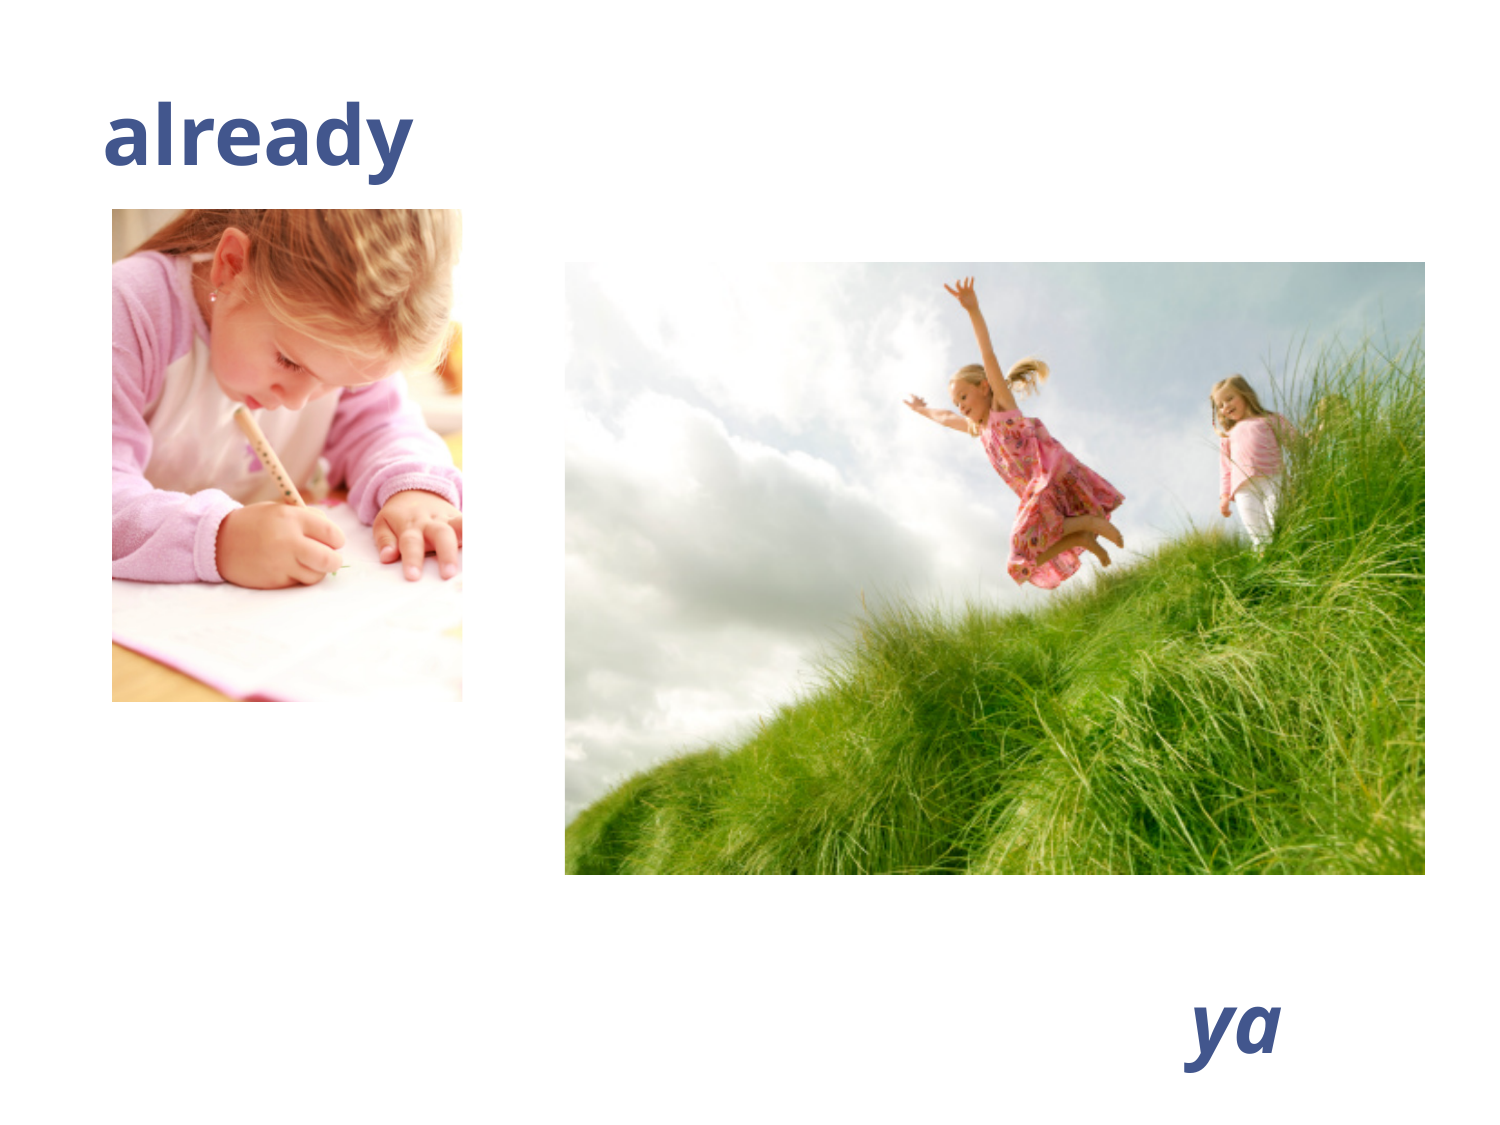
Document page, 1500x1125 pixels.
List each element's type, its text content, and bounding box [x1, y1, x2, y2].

picture [564, 262, 1426, 876]
picture [111, 209, 463, 702]
text_box ya [1174, 962, 1400, 1088]
list already [87, 75, 613, 200]
